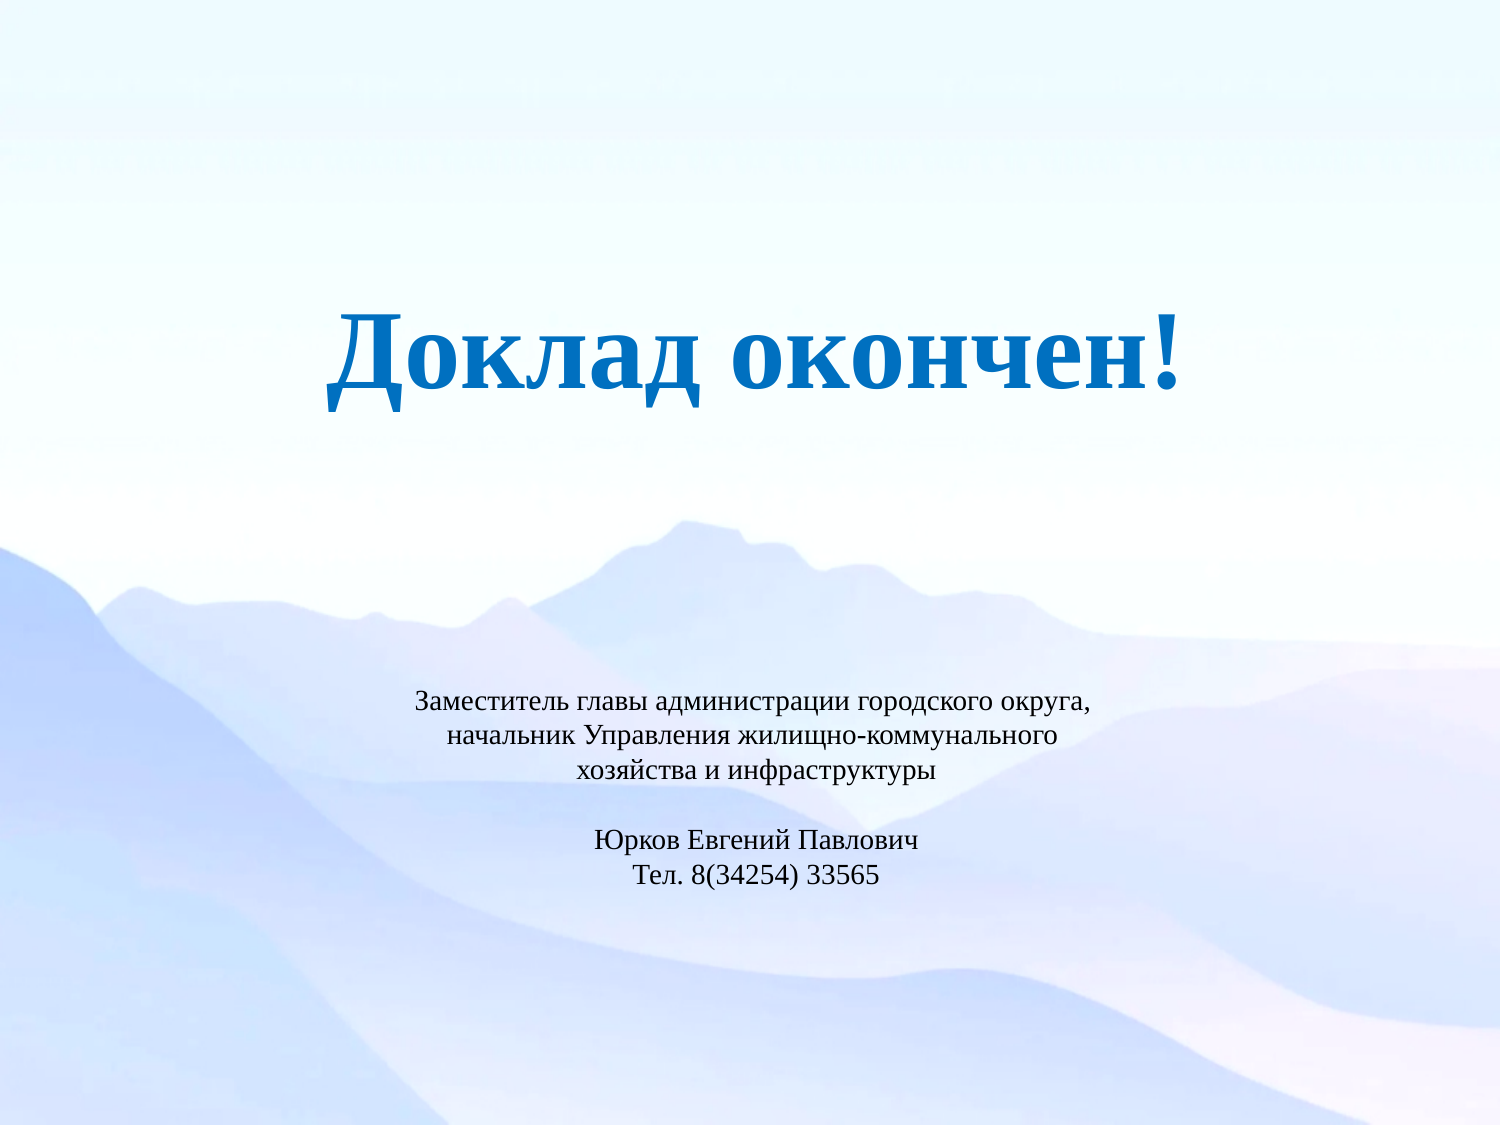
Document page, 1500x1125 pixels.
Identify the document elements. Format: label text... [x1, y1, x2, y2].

title Доклад окончен! Заместитель главы администрации городского округа, начальник Управления жилищно-коммунального хозяйства и инфраструктуры Юрков Евгений Павлович Тел. 8(34254) 33565 [141, 305, 1372, 941]
picture [0, 0, 1500, 1125]
